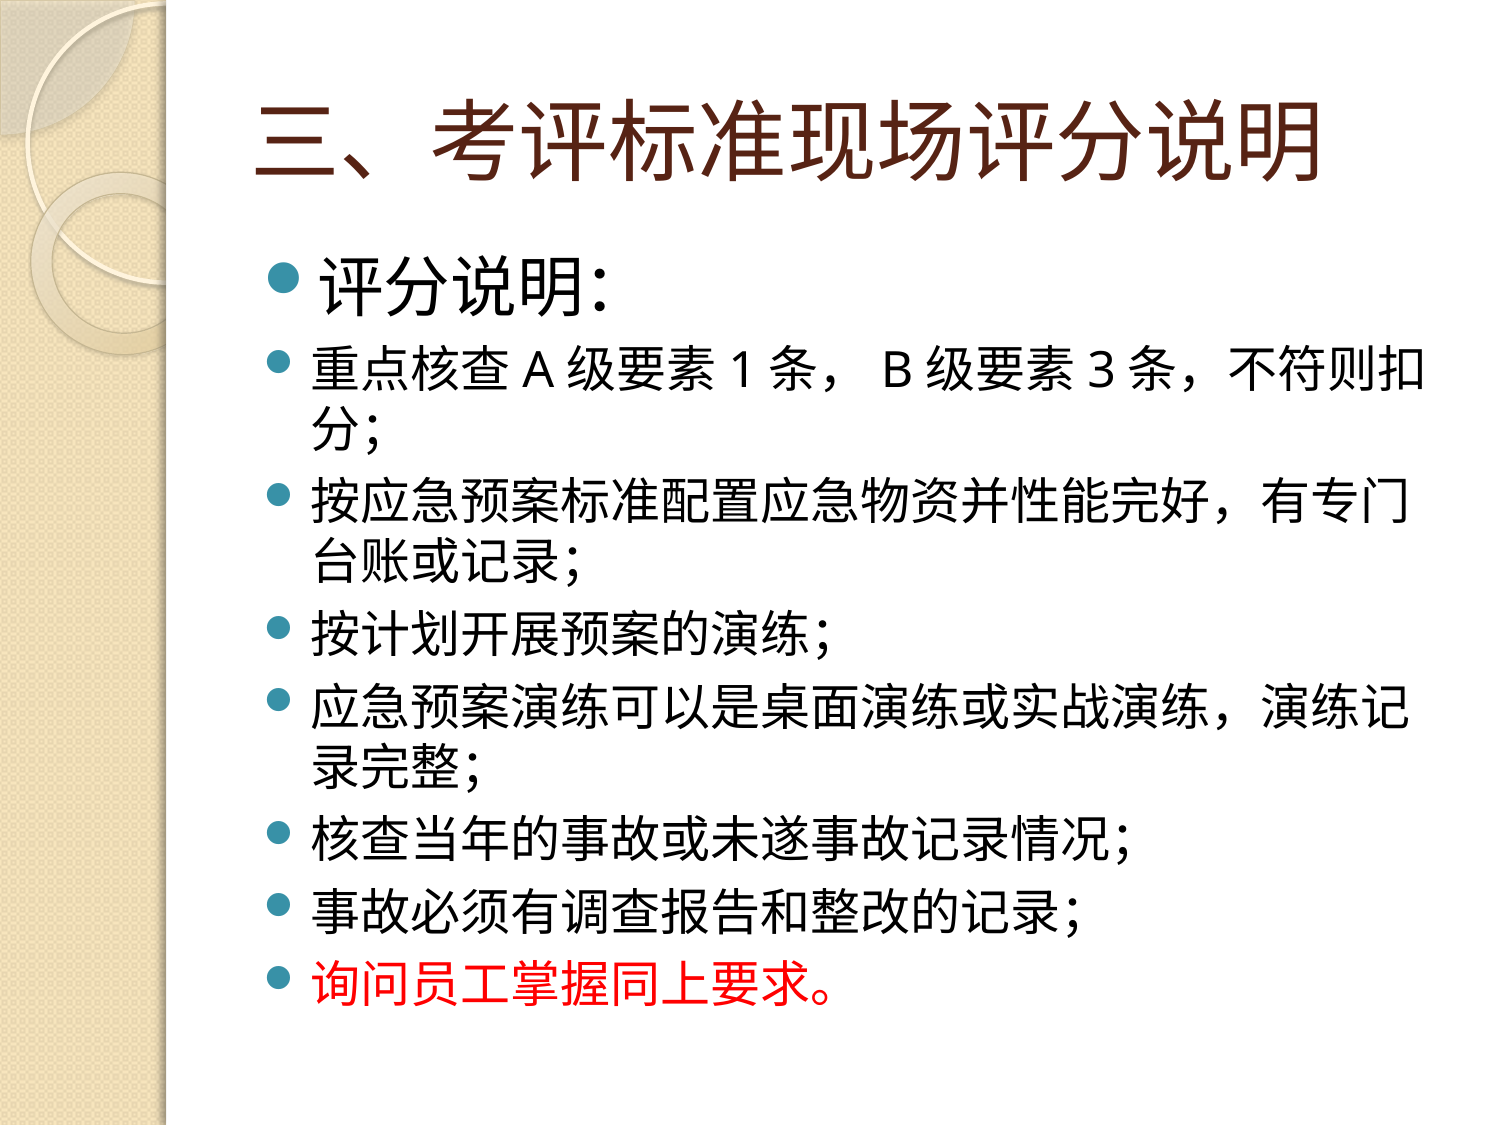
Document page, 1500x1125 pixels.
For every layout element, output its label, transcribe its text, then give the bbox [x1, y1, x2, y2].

list 评分说明： 重点核查A级要素1条，B级要素3条，不符则扣分； 按应急预案标准配置应急物资并性能完好，有专门台账或记录； 按计划开展预案的演练； 应急预案演练可以是桌面演练或实战演练，演练记录完整； 核查当年的事故或未遂事故记录情况； 事故必须有调查报告和整改的记录； 询问员工掌握同上要求。 [235, 237, 1466, 1025]
title 三、考评标准现场评分说明 [235, 45, 1466, 233]
